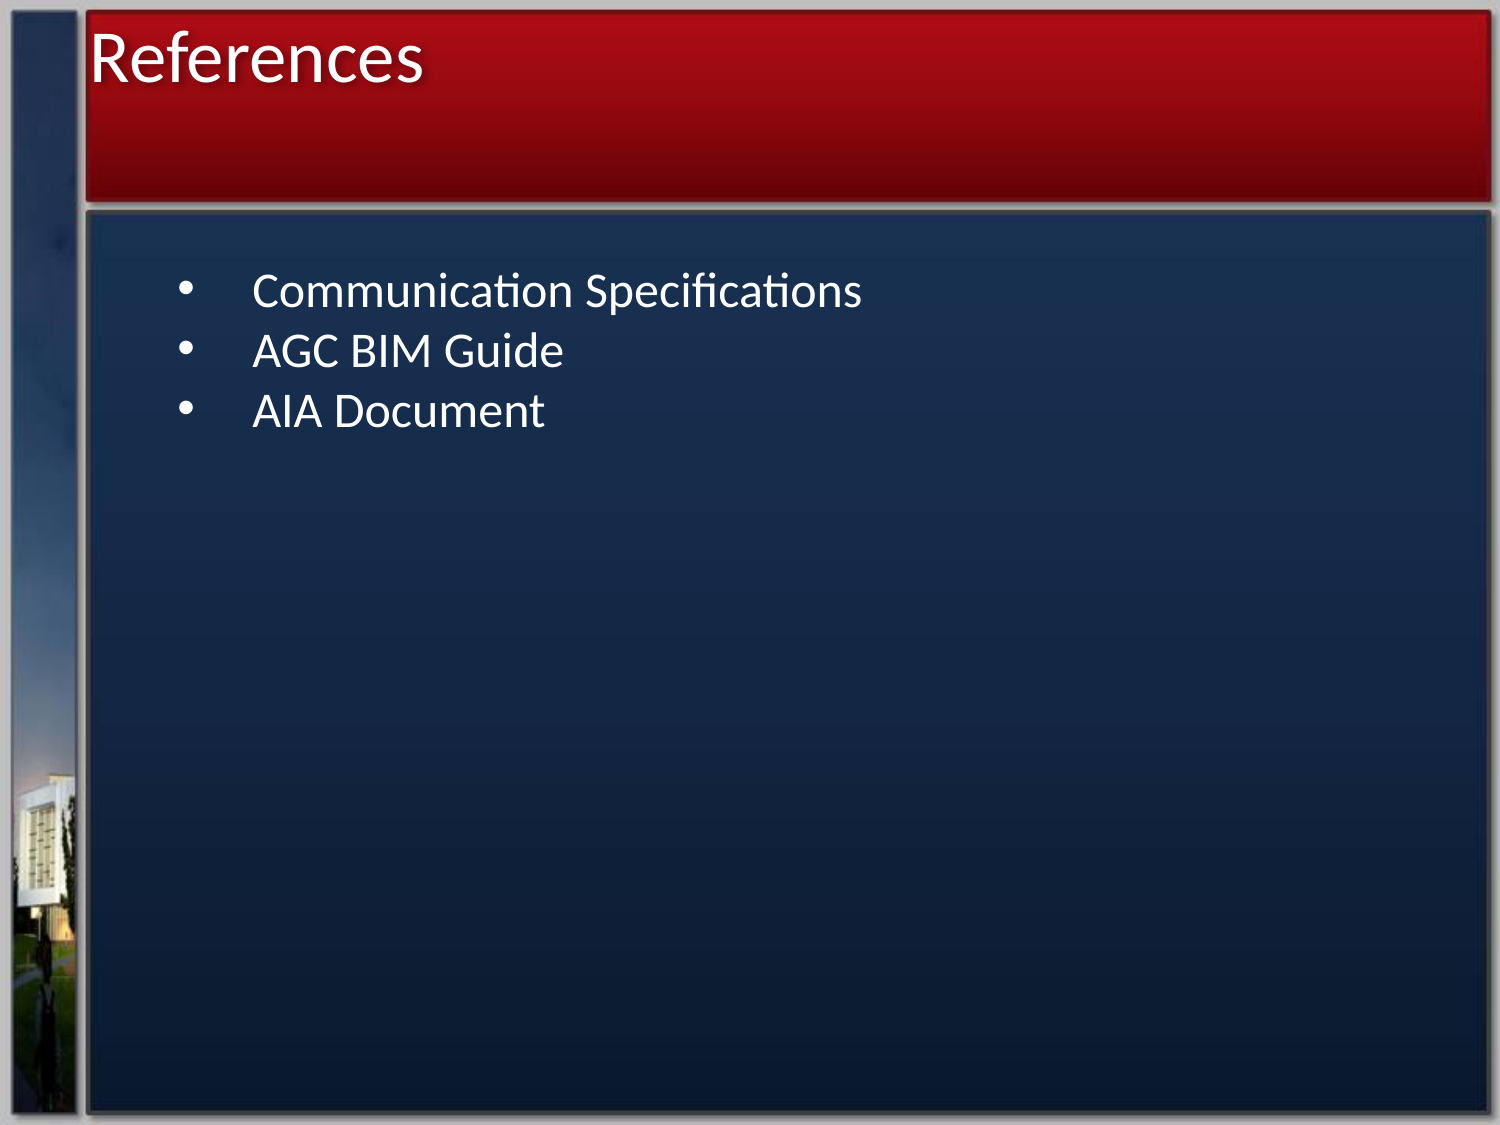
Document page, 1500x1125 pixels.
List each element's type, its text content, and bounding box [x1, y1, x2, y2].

text_box References [75, 0, 1325, 105]
picture [0, 0, 1500, 1125]
text_box Communication Specifications AGC BIM Guide AIA Document [87, 200, 1388, 505]
